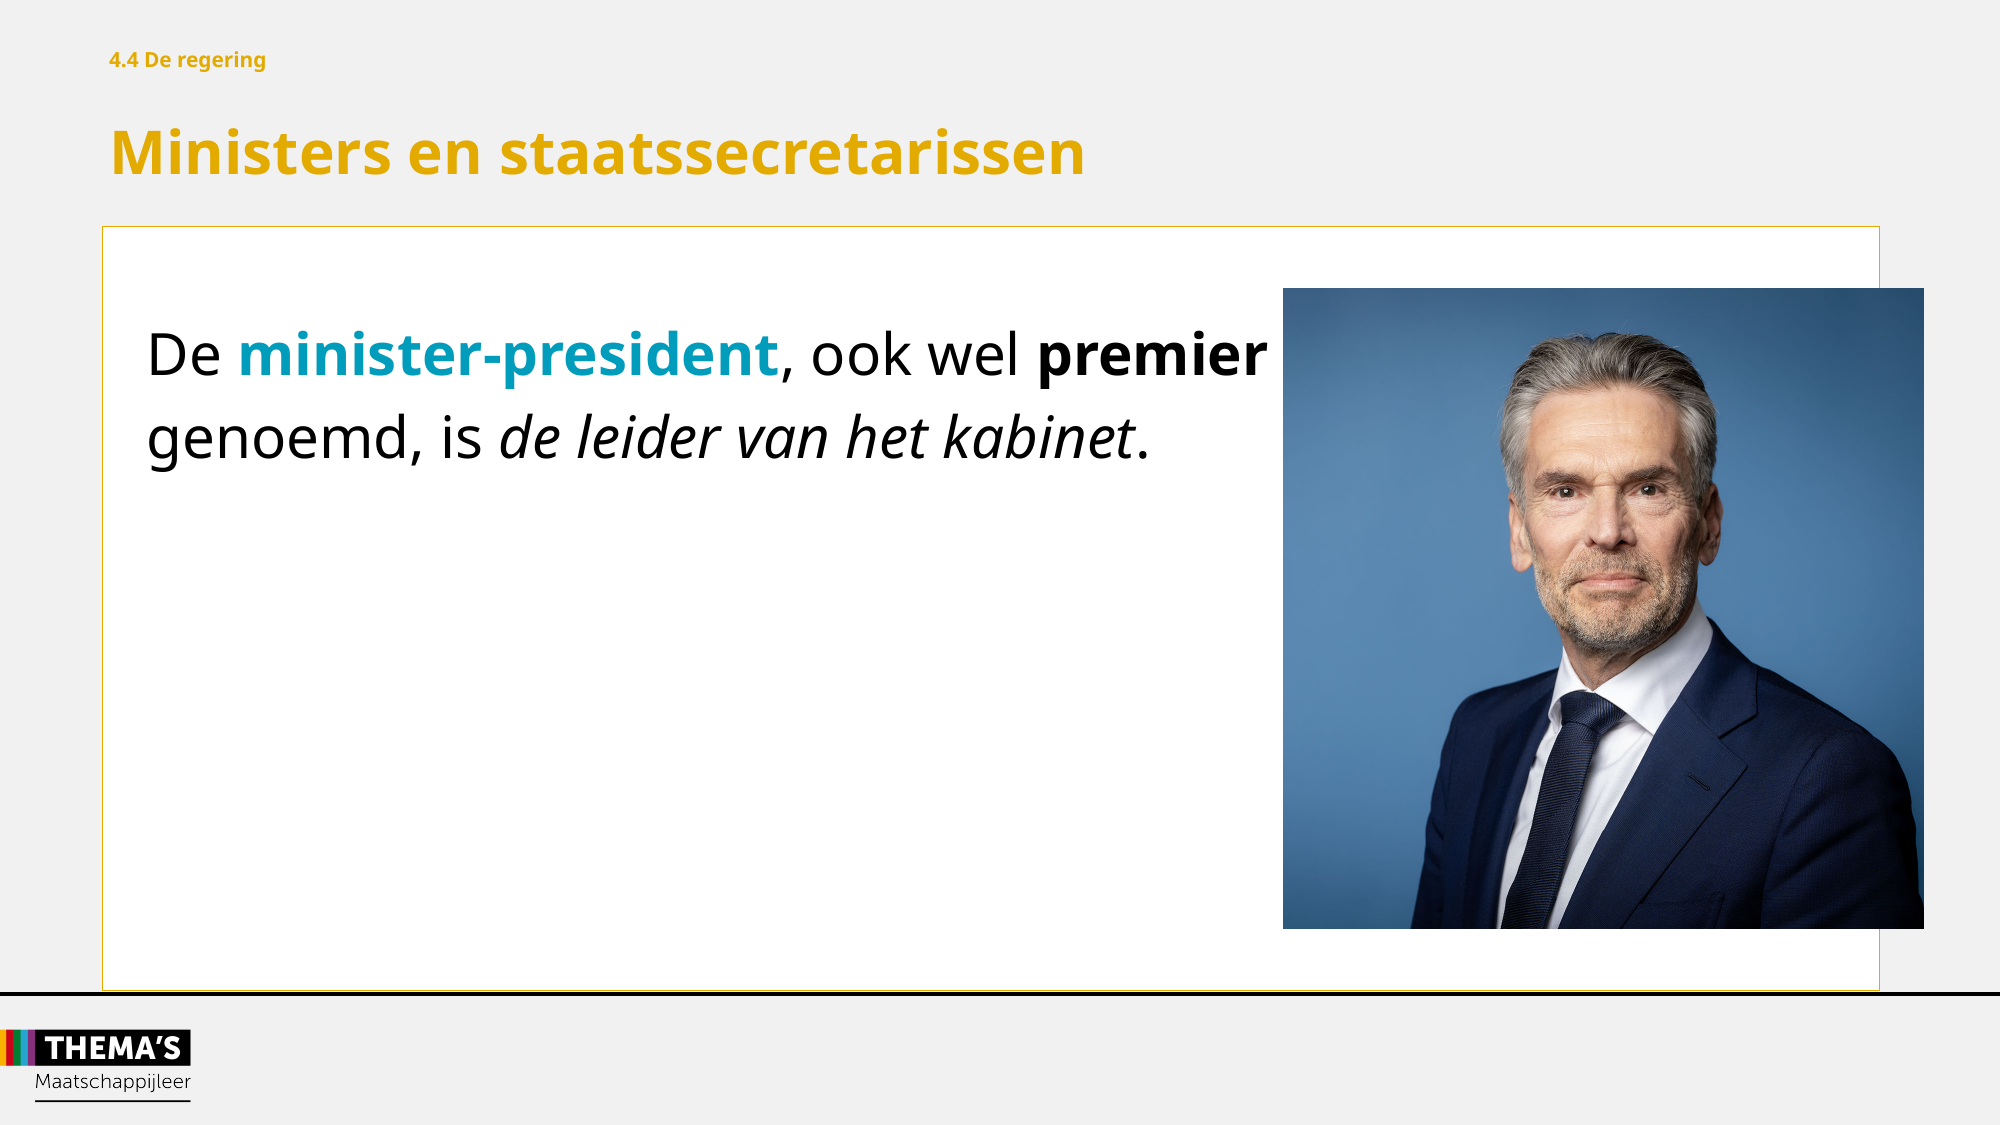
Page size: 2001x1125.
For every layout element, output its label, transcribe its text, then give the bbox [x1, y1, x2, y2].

list 4.4 De regering [94, 33, 941, 88]
picture [1283, 288, 1924, 929]
list De minister-president, ook wel premier genoemd, is de leider van het kabinet. [102, 226, 1880, 991]
list Ministers en staatssecretarissen [94, 114, 1879, 205]
picture [0, 993, 203, 1125]
